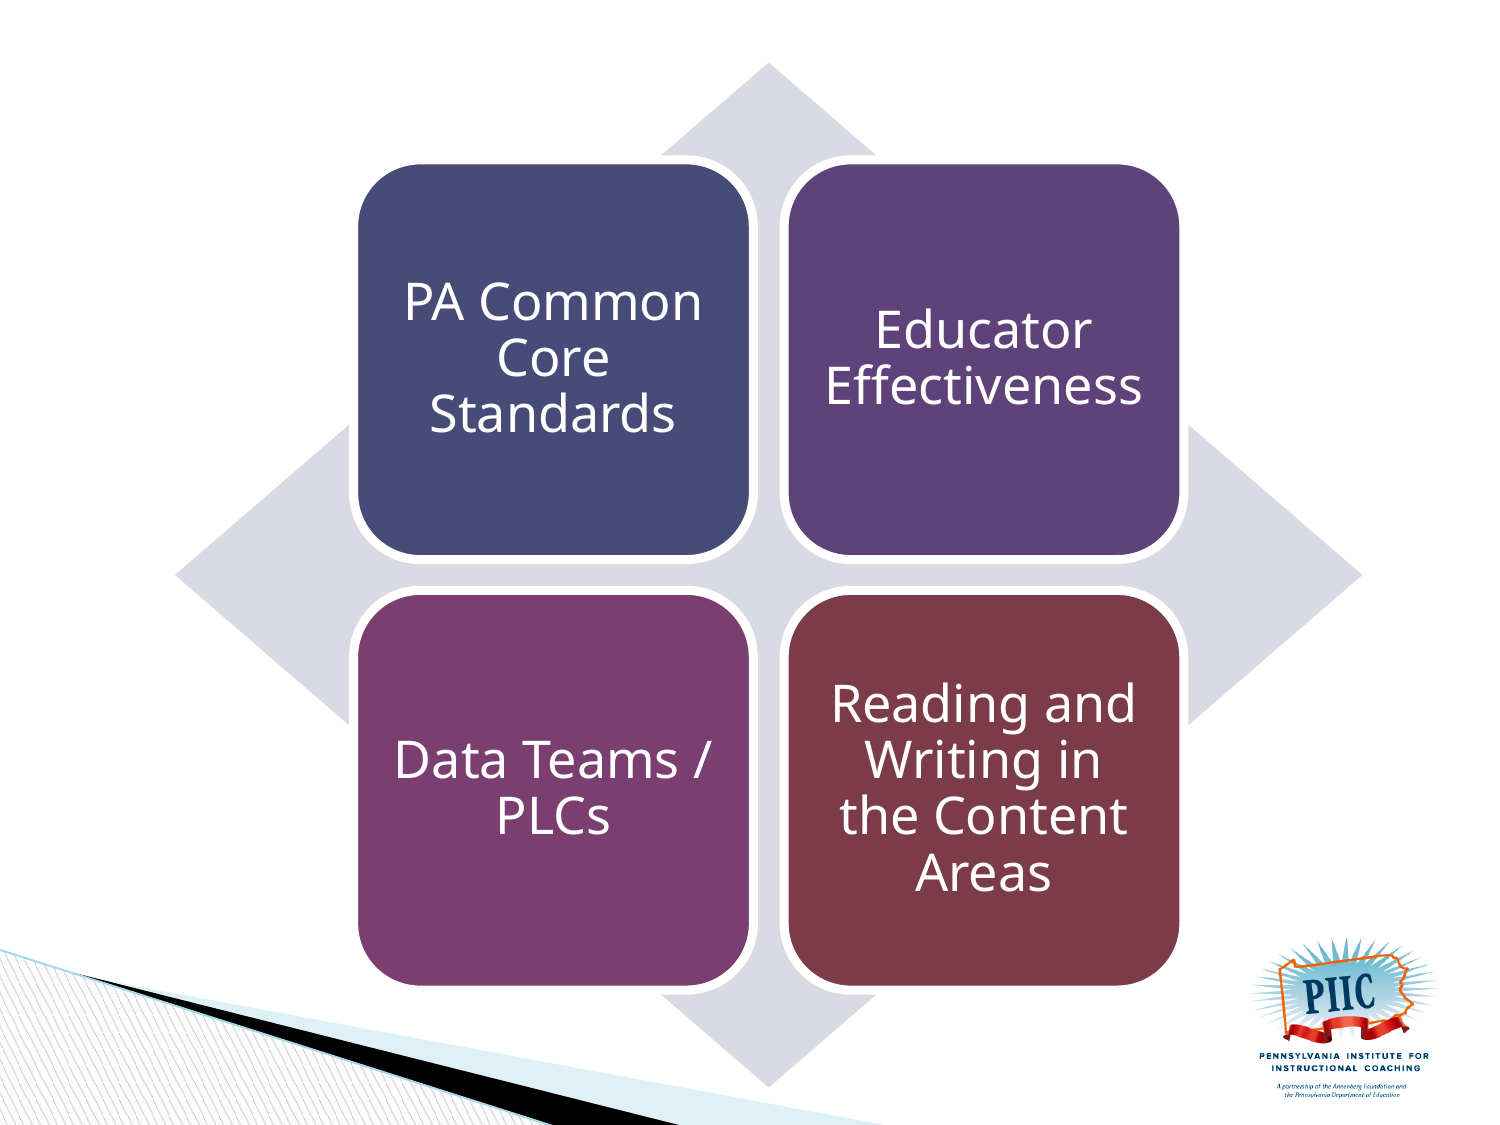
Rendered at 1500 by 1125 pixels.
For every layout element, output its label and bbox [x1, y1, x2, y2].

text_box [174, 62, 1363, 1088]
picture [1249, 937, 1438, 1099]
